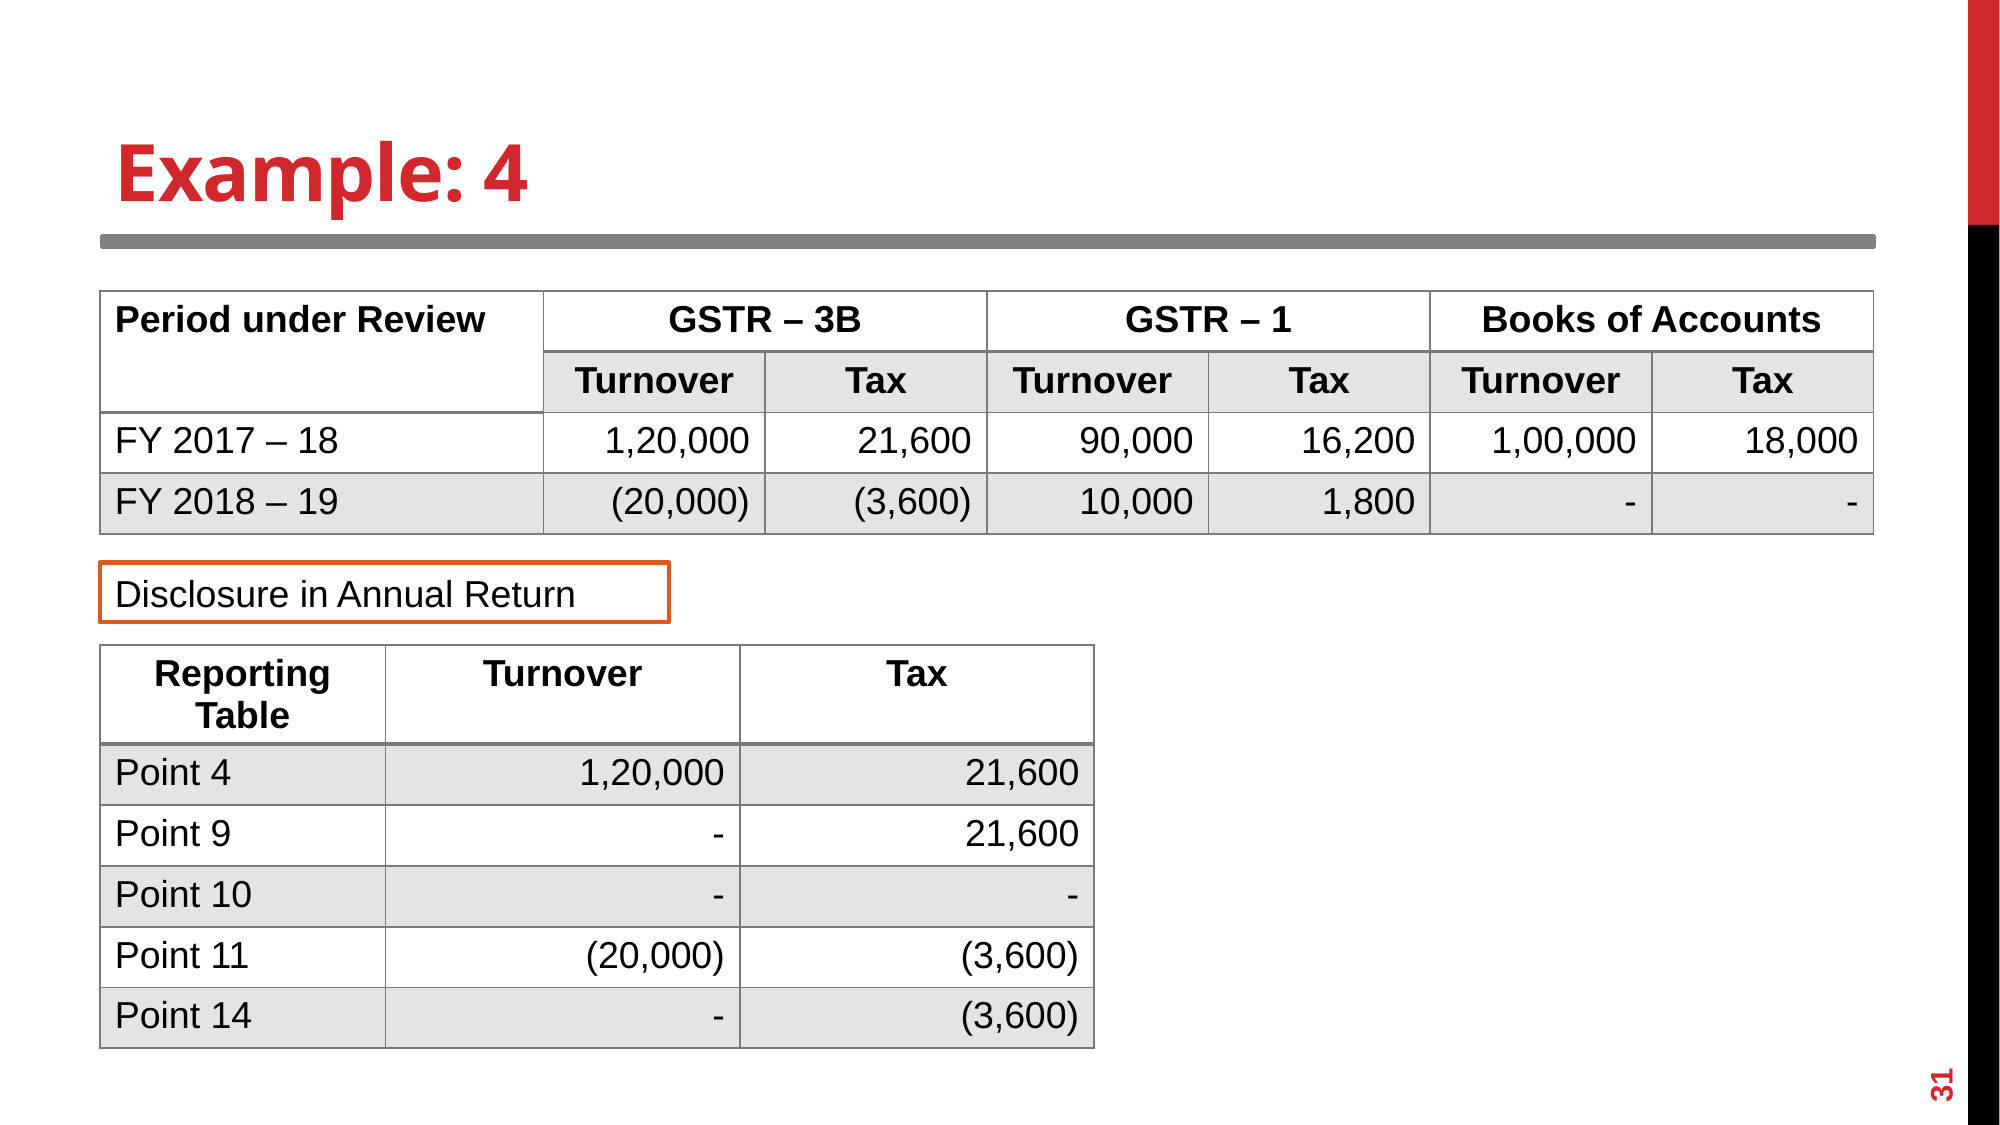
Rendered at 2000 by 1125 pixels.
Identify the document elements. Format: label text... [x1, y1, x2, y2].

table_header Period under Review [101, 292, 543, 411]
table_cell 21,600 [741, 746, 1093, 804]
table_header Tax [741, 646, 1093, 742]
table_cell 18,000 [1653, 413, 1873, 472]
table_cell (3,600) [741, 988, 1093, 1047]
table_header GSTR – 1 [988, 292, 1429, 350]
table_cell - [386, 867, 739, 926]
title Example: 4 [99, 25, 1874, 225]
table_cell 16,200 [1209, 413, 1429, 472]
table_cell FY 2017 – 18 [101, 414, 543, 472]
table_cell Turnover [1431, 353, 1651, 412]
table_cell FY 2018 – 19 [101, 474, 543, 533]
table_cell 1,800 [1209, 474, 1429, 533]
table_cell (3,600) [766, 474, 986, 533]
table_cell (20,000) [386, 928, 739, 987]
table_cell - [386, 988, 739, 1047]
table_cell Tax [1209, 353, 1429, 412]
table_header GSTR – 3B [544, 292, 986, 350]
table_cell Tax [766, 353, 986, 412]
table_cell - [1653, 474, 1873, 533]
table_cell 90,000 [988, 413, 1208, 472]
table_cell - [1431, 474, 1651, 533]
table_cell 1,20,000 [544, 413, 764, 472]
table_cell Turnover [544, 353, 764, 412]
table_cell 1,20,000 [386, 746, 739, 804]
table_cell (20,000) [544, 474, 764, 533]
table_header Turnover [386, 646, 739, 742]
table_cell Turnover [988, 353, 1208, 412]
table_cell Point 4 [101, 746, 385, 804]
table_cell 10,000 [988, 474, 1208, 533]
slide_number 31 [1909, 1025, 1971, 1118]
table_cell 1,00,000 [1431, 413, 1651, 472]
table_cell 21,600 [741, 806, 1093, 865]
table_header Books of Accounts [1431, 292, 1873, 350]
table_cell 21,600 [766, 413, 986, 472]
table_cell - [741, 867, 1093, 926]
text_box Disclosure in Annual Return [98, 560, 671, 624]
table_cell Point 11 [101, 928, 385, 987]
table_cell Point 10 [101, 867, 385, 926]
table_cell - [386, 806, 739, 865]
table_header Reporting Table [101, 646, 385, 742]
table_cell Point 14 [101, 988, 385, 1047]
table_cell Tax [1653, 353, 1873, 412]
table_cell Point 9 [101, 806, 385, 865]
table_cell (3,600) [741, 928, 1093, 987]
